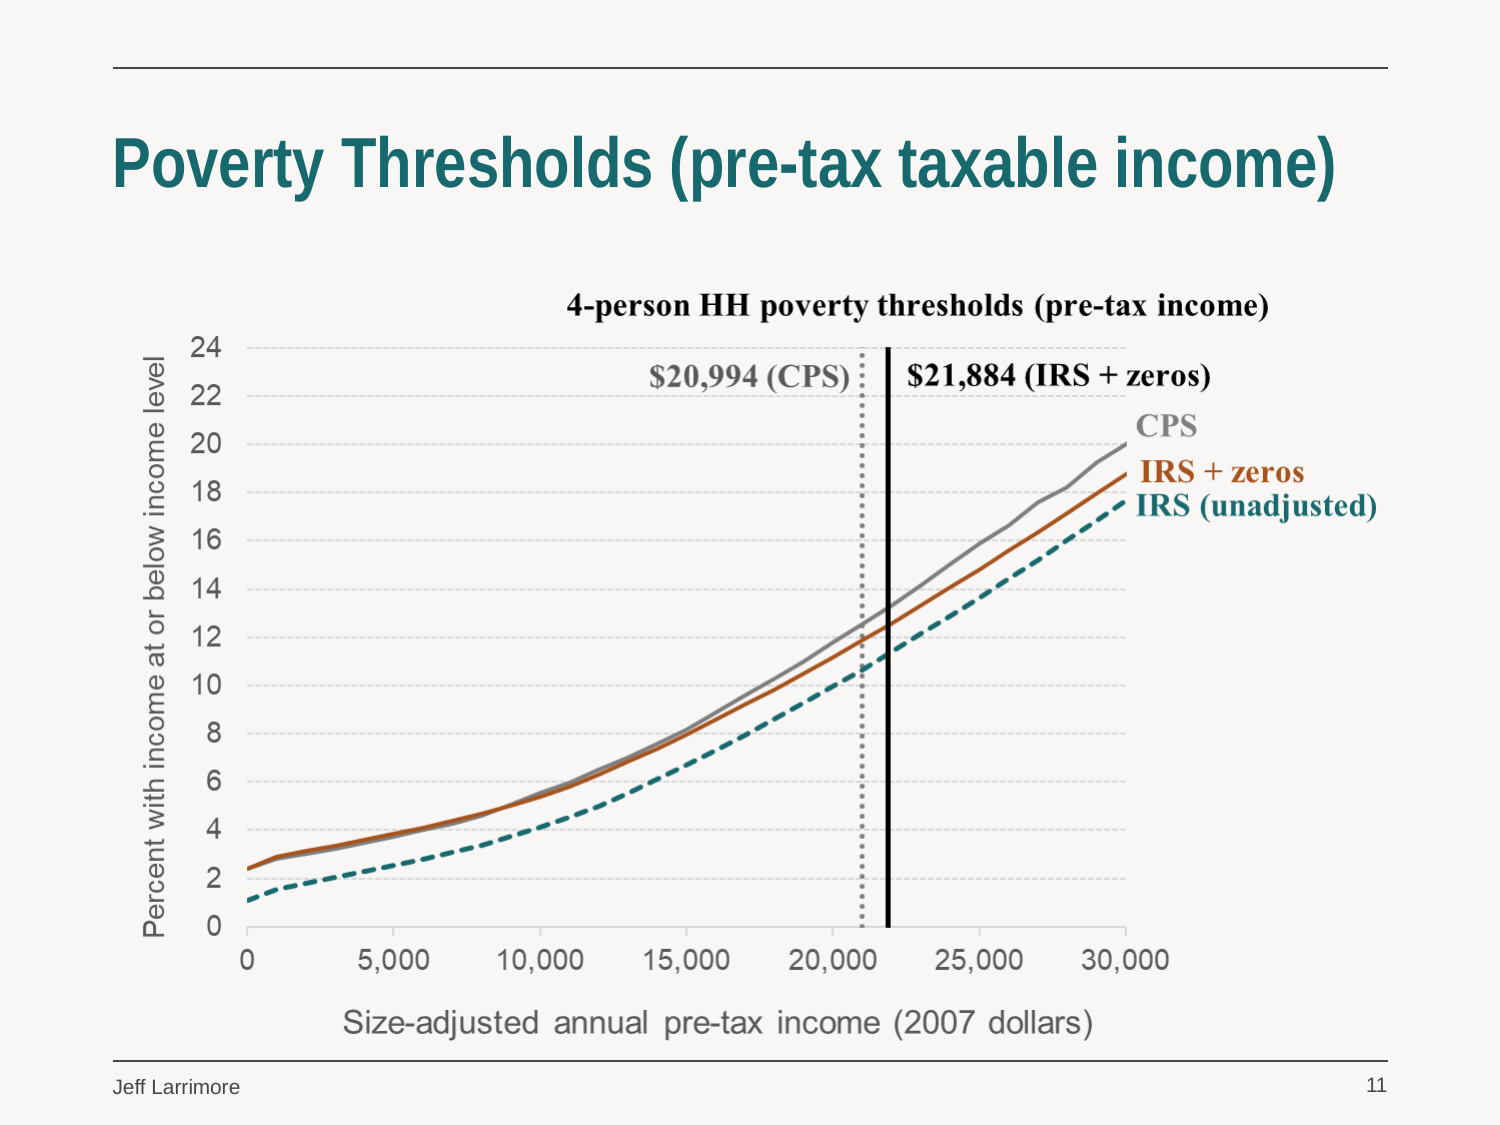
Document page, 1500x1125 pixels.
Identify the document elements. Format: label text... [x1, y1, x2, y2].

picture [111, 276, 1388, 1051]
title Poverty Thresholds (pre-tax taxable income) [112, 126, 1388, 276]
